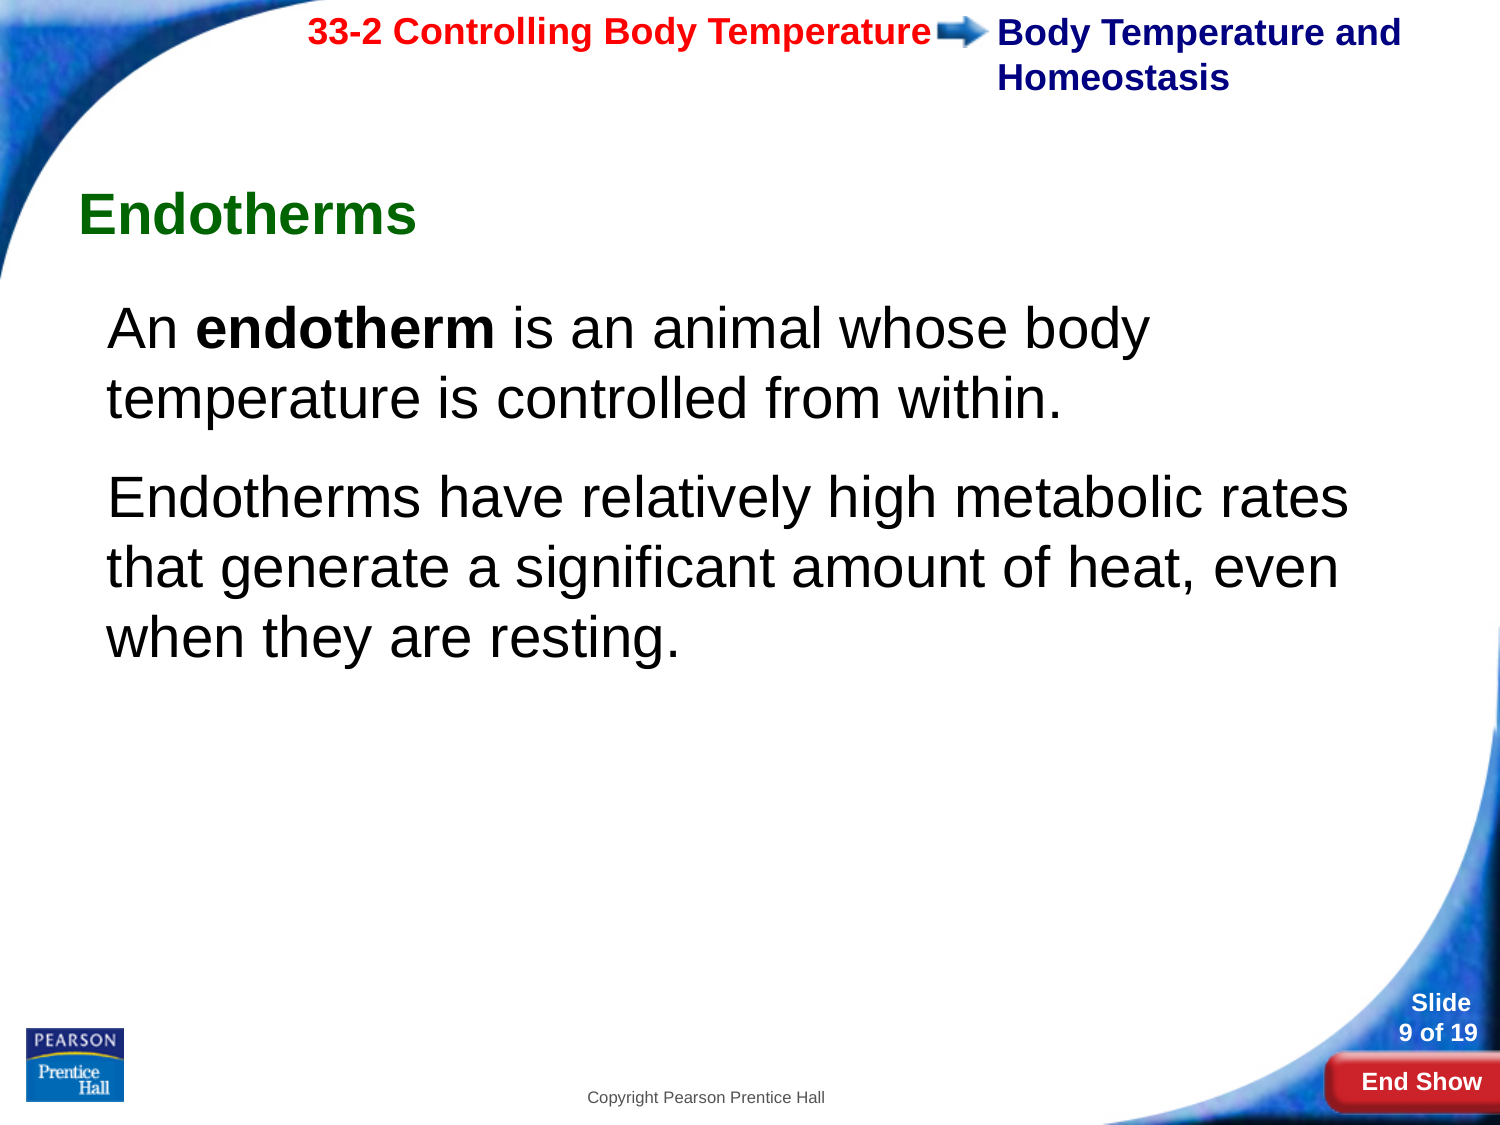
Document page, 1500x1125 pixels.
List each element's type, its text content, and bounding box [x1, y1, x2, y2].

footer Copyright Pearson Prentice Hall [468, 1078, 945, 1105]
list Endotherms An endotherm is an animal whose body temperature is controlled from within. Endotherms have relatively high metabolic rates that generate a significant amount of heat, even when they are resting. [44, 179, 1448, 976]
picture [0, 0, 1500, 1125]
title Body Temperature and Homeostasis [981, 0, 1500, 76]
